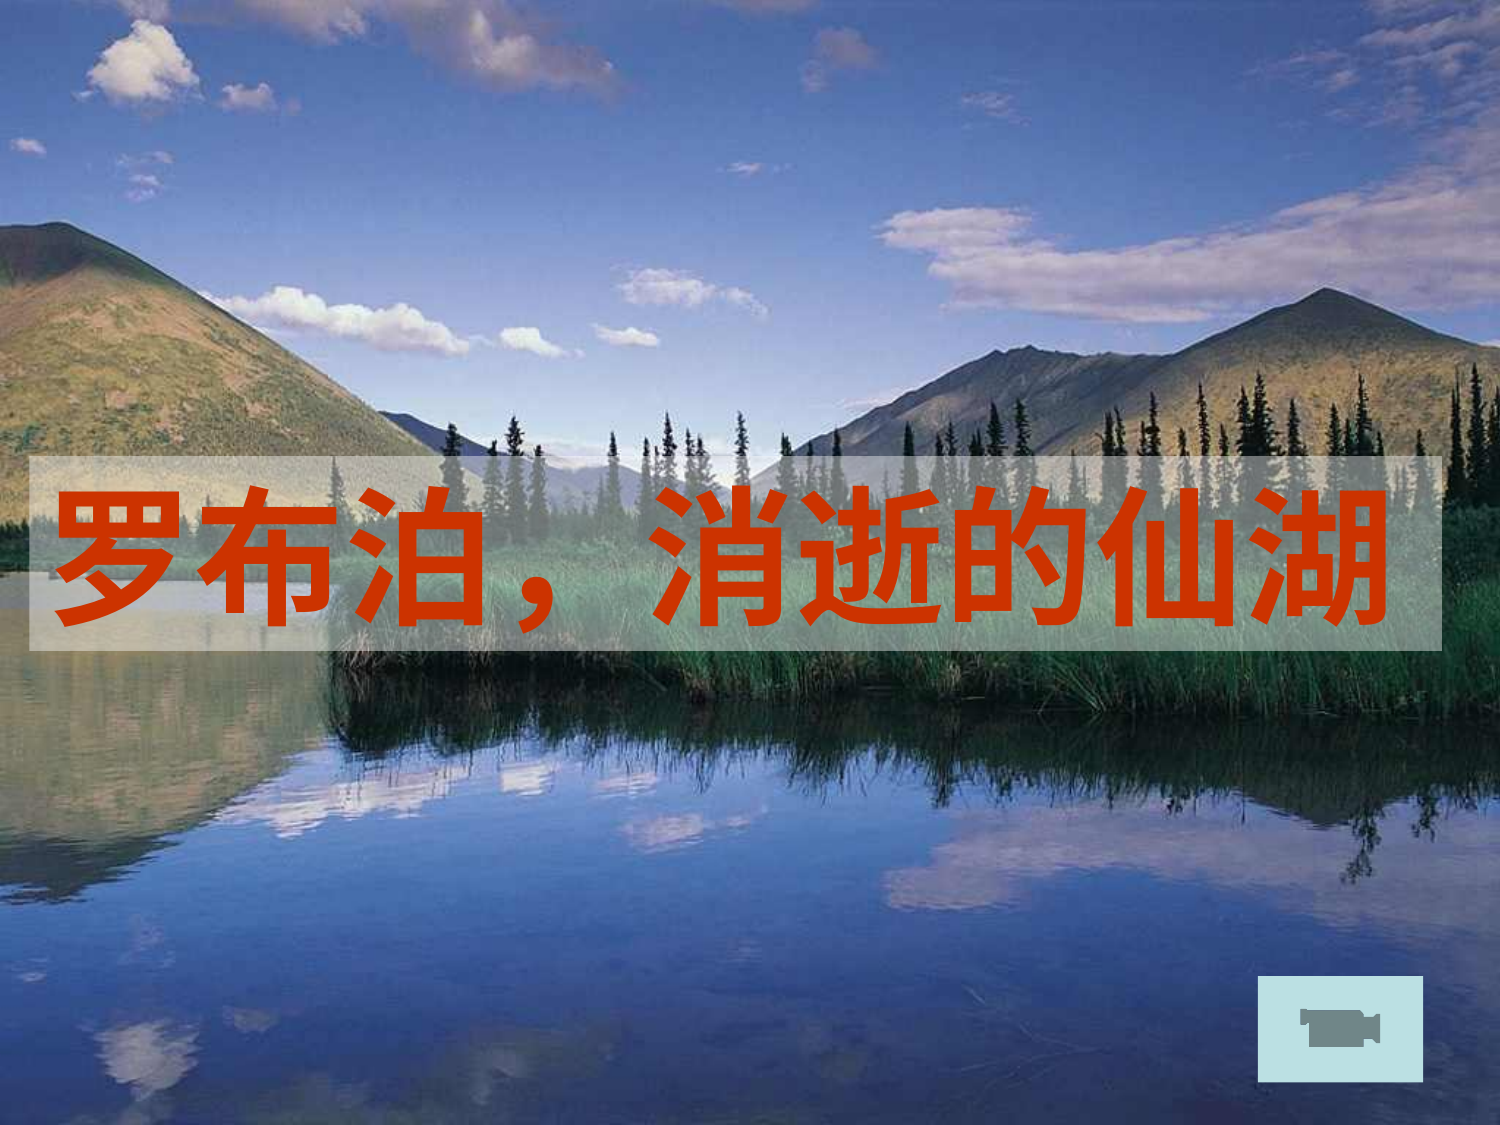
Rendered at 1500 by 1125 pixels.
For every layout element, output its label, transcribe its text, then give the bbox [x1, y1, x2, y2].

picture [0, 0, 1500, 1125]
text_box [1257, 976, 1424, 1083]
text_box 罗布泊，消逝的仙湖 [29, 456, 1442, 651]
